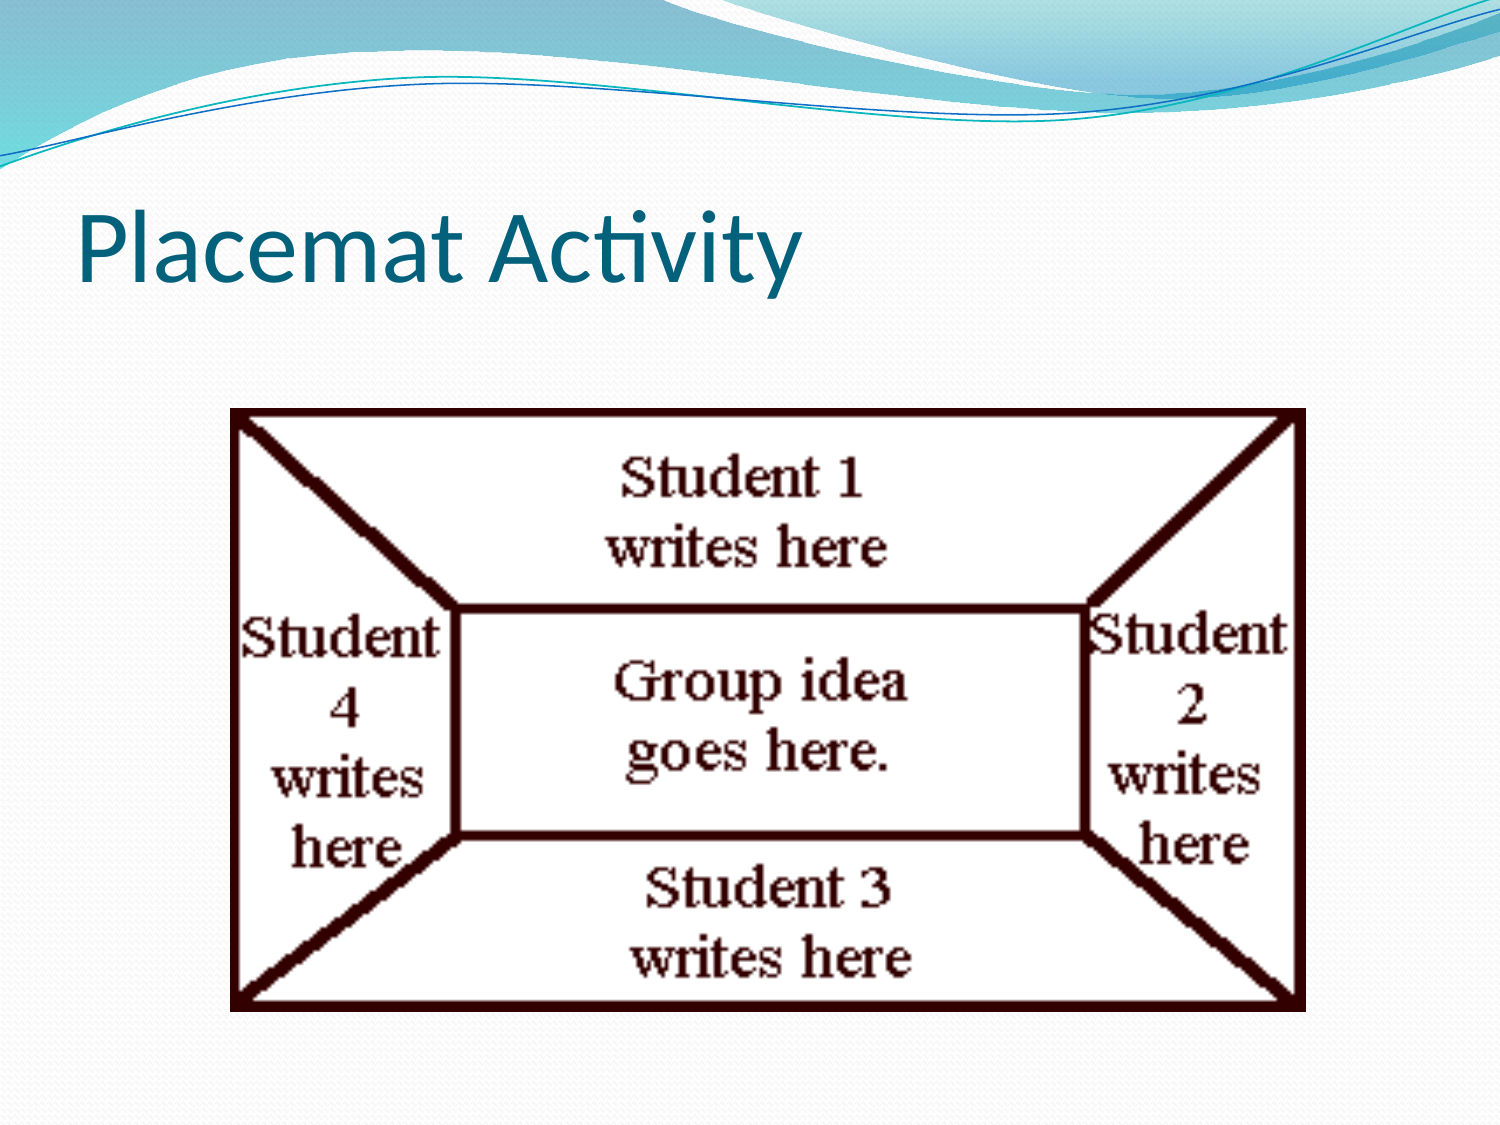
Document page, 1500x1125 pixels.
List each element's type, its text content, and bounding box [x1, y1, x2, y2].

picture [229, 408, 1306, 1012]
title Placemat Activity [75, 115, 1425, 303]
